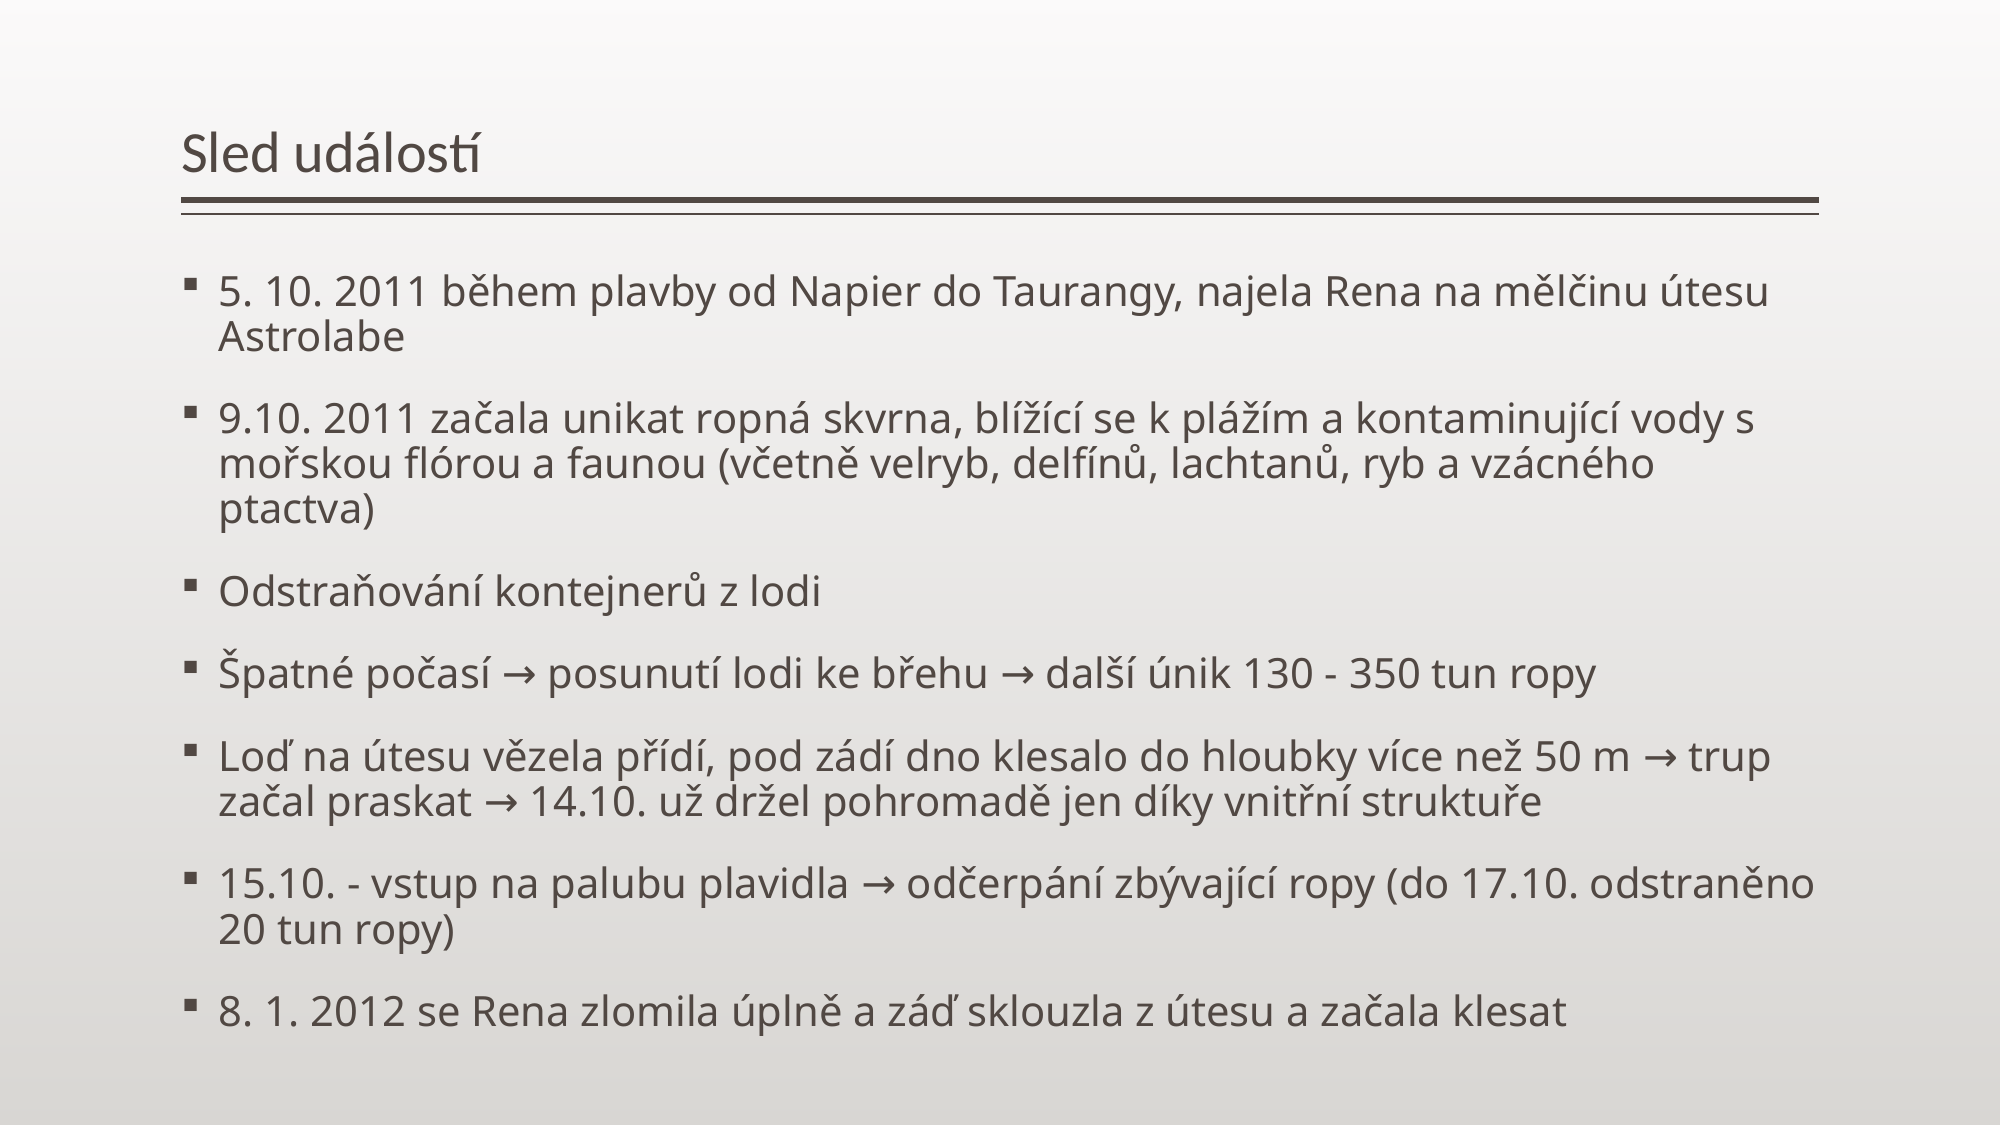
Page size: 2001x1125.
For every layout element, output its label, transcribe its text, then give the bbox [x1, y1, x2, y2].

list 5. 10. 2011 během plavby od Napier do Taurangy, najela Rena na mělčinu útesu Astrolabe 9.10. 2011 začala unikat ropná skvrna, blížící se k plážím a kontaminující vody s mořskou flórou a faunou (včetně velryb, delfínů, lachtanů, ryb a vzácného ptactva) Odstraňování kontejnerů z lodi Špatné počasí → posunutí lodi ke břehu → další únik 130 - 350 tun ropy Loď na útesu vězela přídí, pod zádí dno klesalo do hloubky více než 50 m → trup začal praskat → 14.10. už držel pohromadě jen díky vnitřní struktuře 15.10. - vstup na palubu plavidla → odčerpání zbývající ropy (do 17.10. odstraněno 20 tun ropy) 8. 1. 2012 se Rena zlomila úplně a záď sklouzla z útesu a začala klesat [181, 262, 1819, 1125]
title Sled událostí [181, 12, 1819, 193]
